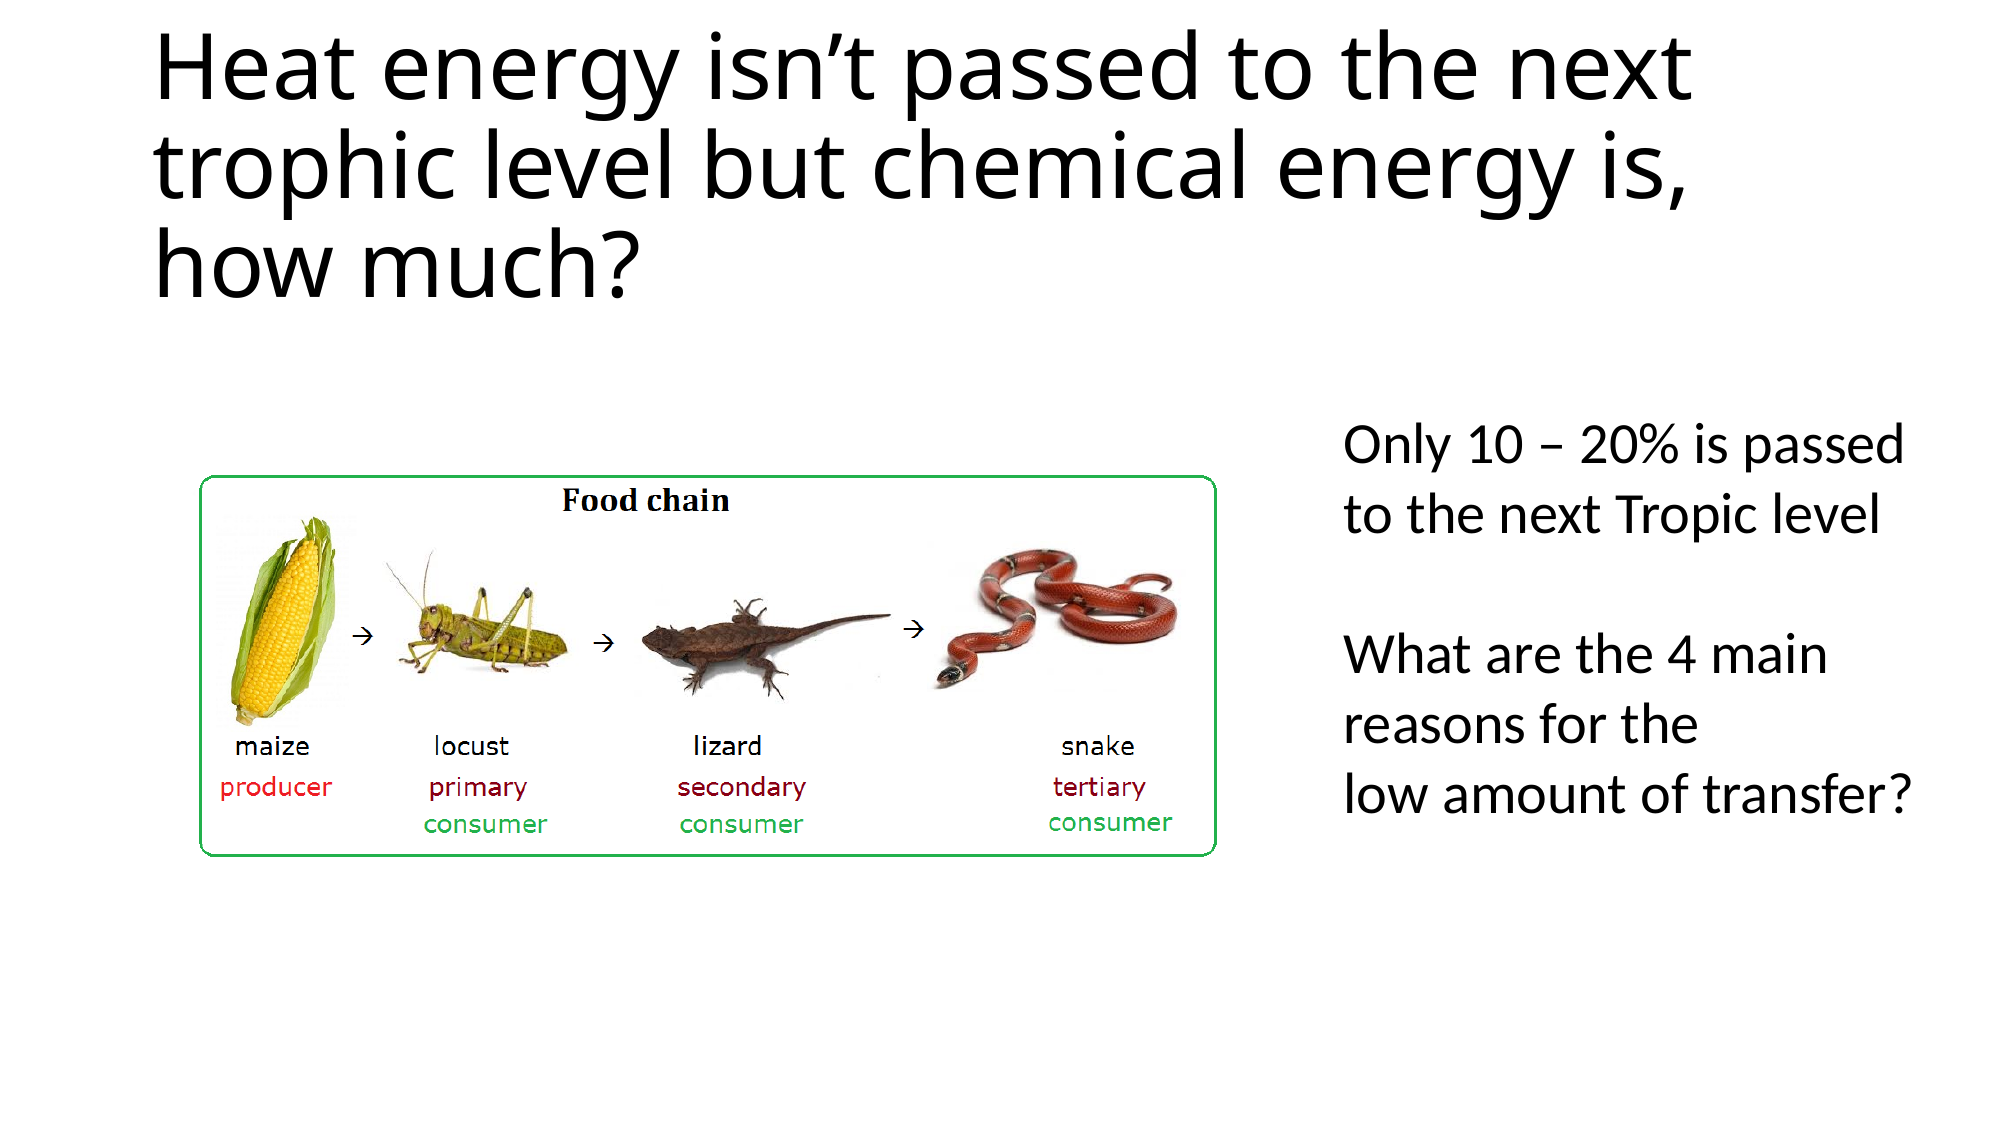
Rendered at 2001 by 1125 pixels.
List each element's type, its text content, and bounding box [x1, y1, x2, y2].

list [188, 459, 1233, 866]
title Heat energy isn’t passed to the next trophic level but chemical energy is, how much? [137, 59, 1863, 278]
text_box Only 10 – 20% is passed to the next Tropic level What are the 4 main reasons for the low amount of transfer? [1328, 397, 1935, 1013]
